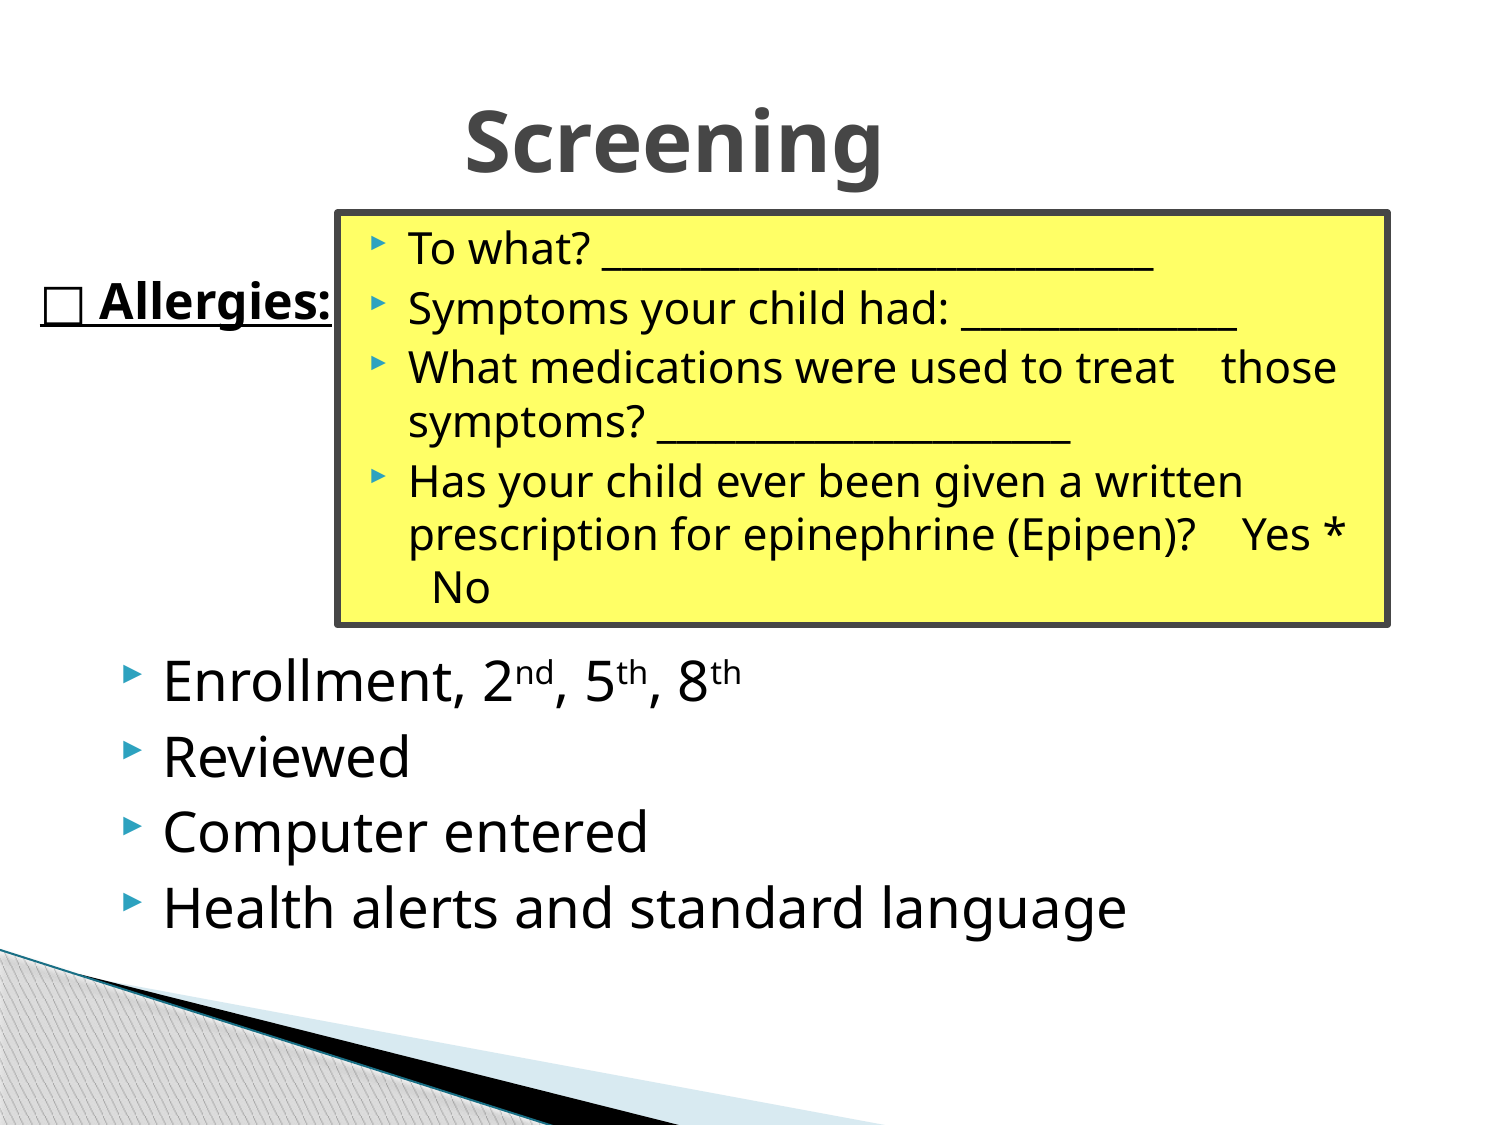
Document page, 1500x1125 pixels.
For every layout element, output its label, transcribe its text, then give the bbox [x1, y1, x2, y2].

title Screening [0, 44, 1350, 233]
list Enrollment, 2nd, 5th, 8th Reviewed Computer entered Health alerts and standard language [87, 637, 1400, 1050]
text_box □ Allergies: [24, 262, 381, 338]
list To what? ____________________________ Symptoms your child had: ______________ What medications were used to treat those symptoms? _____________________ Has your child ever been given a written prescription for epinephrine (Epipen)? Yes * No [337, 212, 1388, 625]
